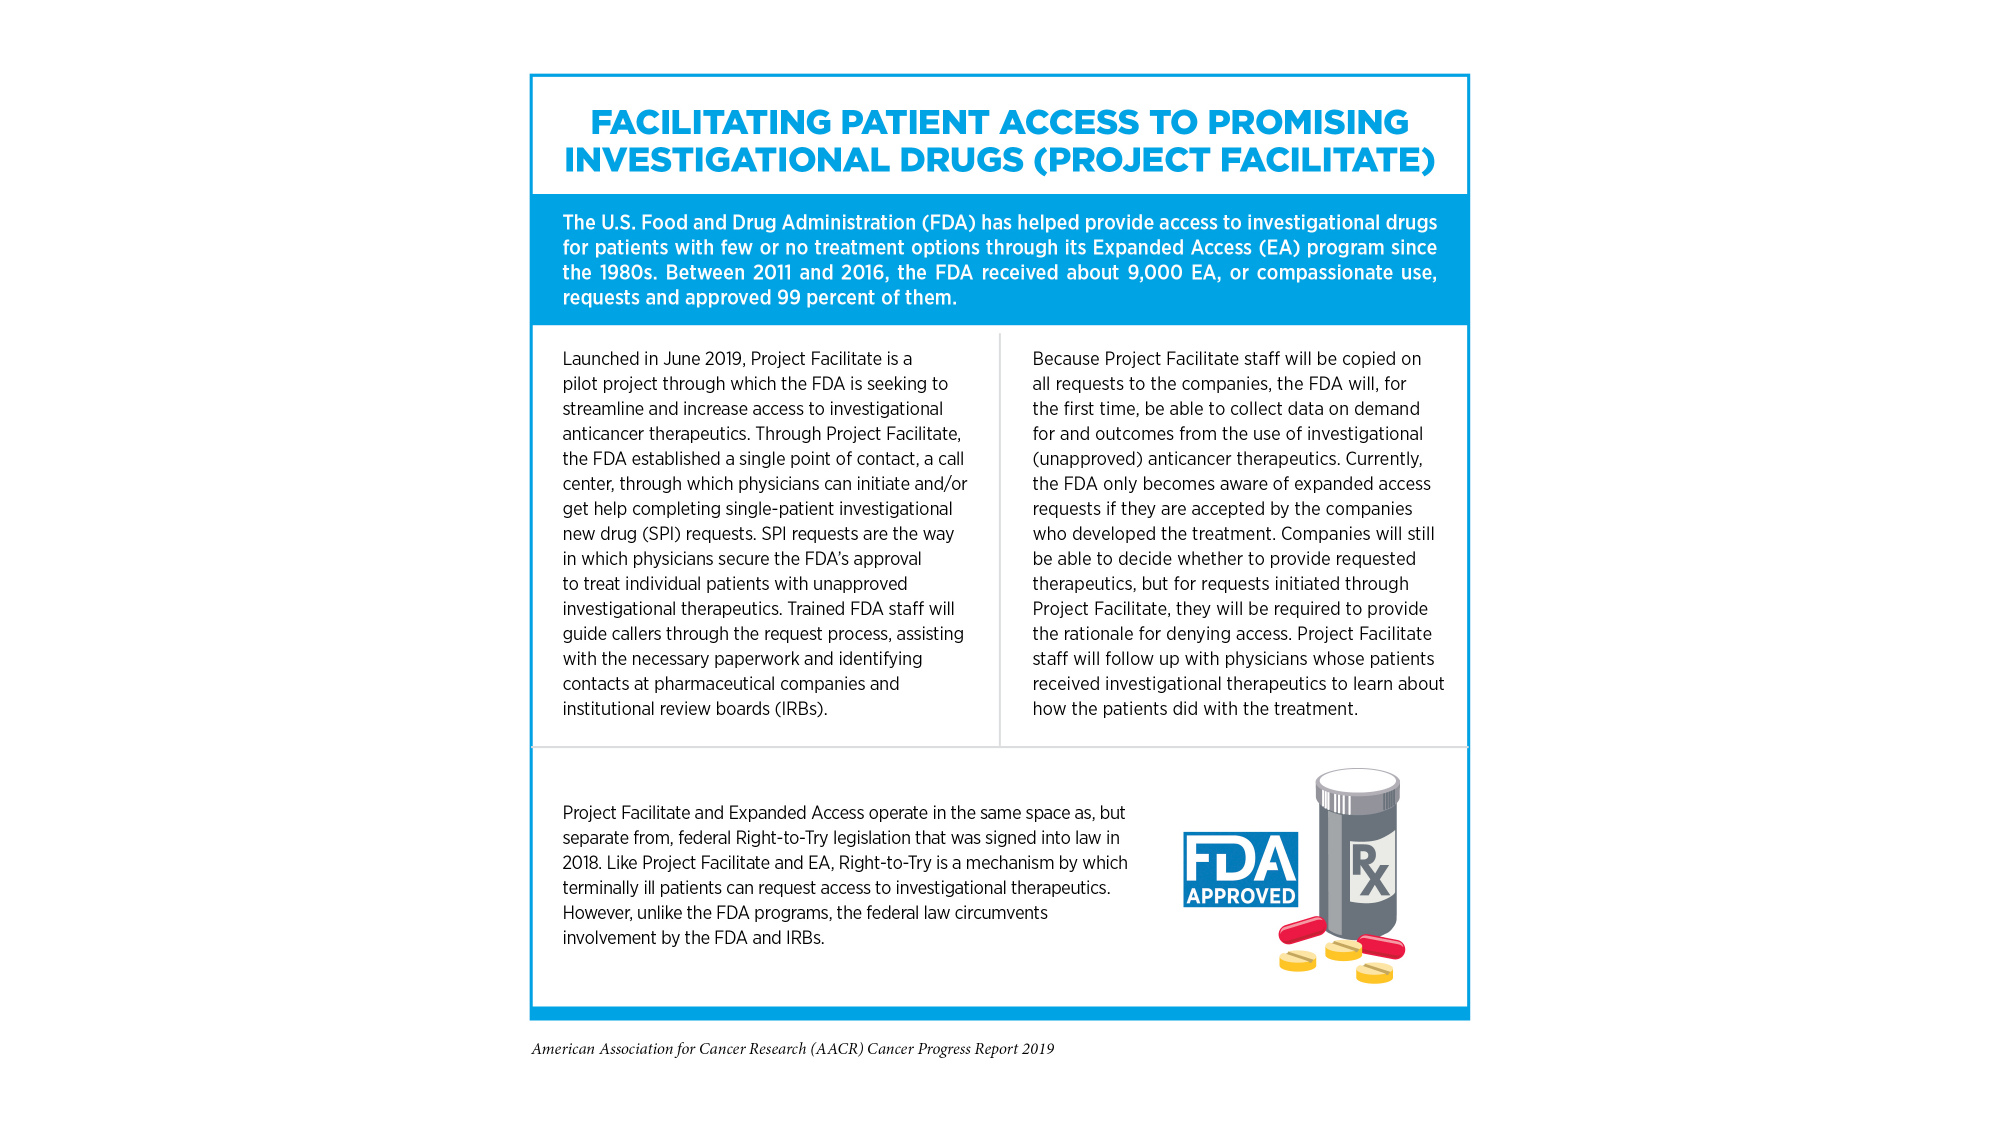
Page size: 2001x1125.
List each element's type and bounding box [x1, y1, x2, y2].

picture [492, 42, 1508, 1083]
